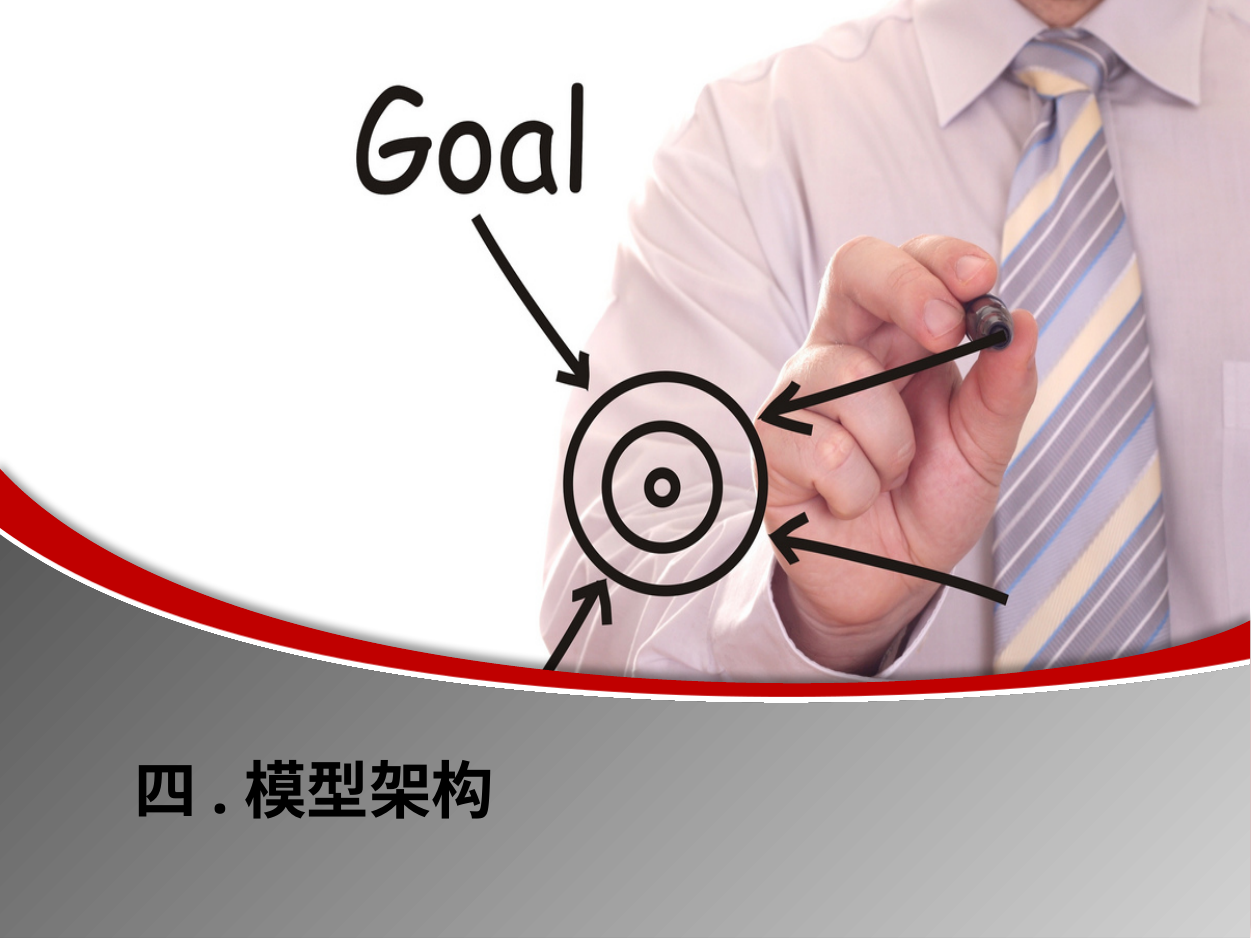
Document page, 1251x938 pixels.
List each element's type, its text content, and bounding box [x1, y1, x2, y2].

picture [187, 0, 1250, 683]
title 四.模型架构 [0, 705, 772, 873]
